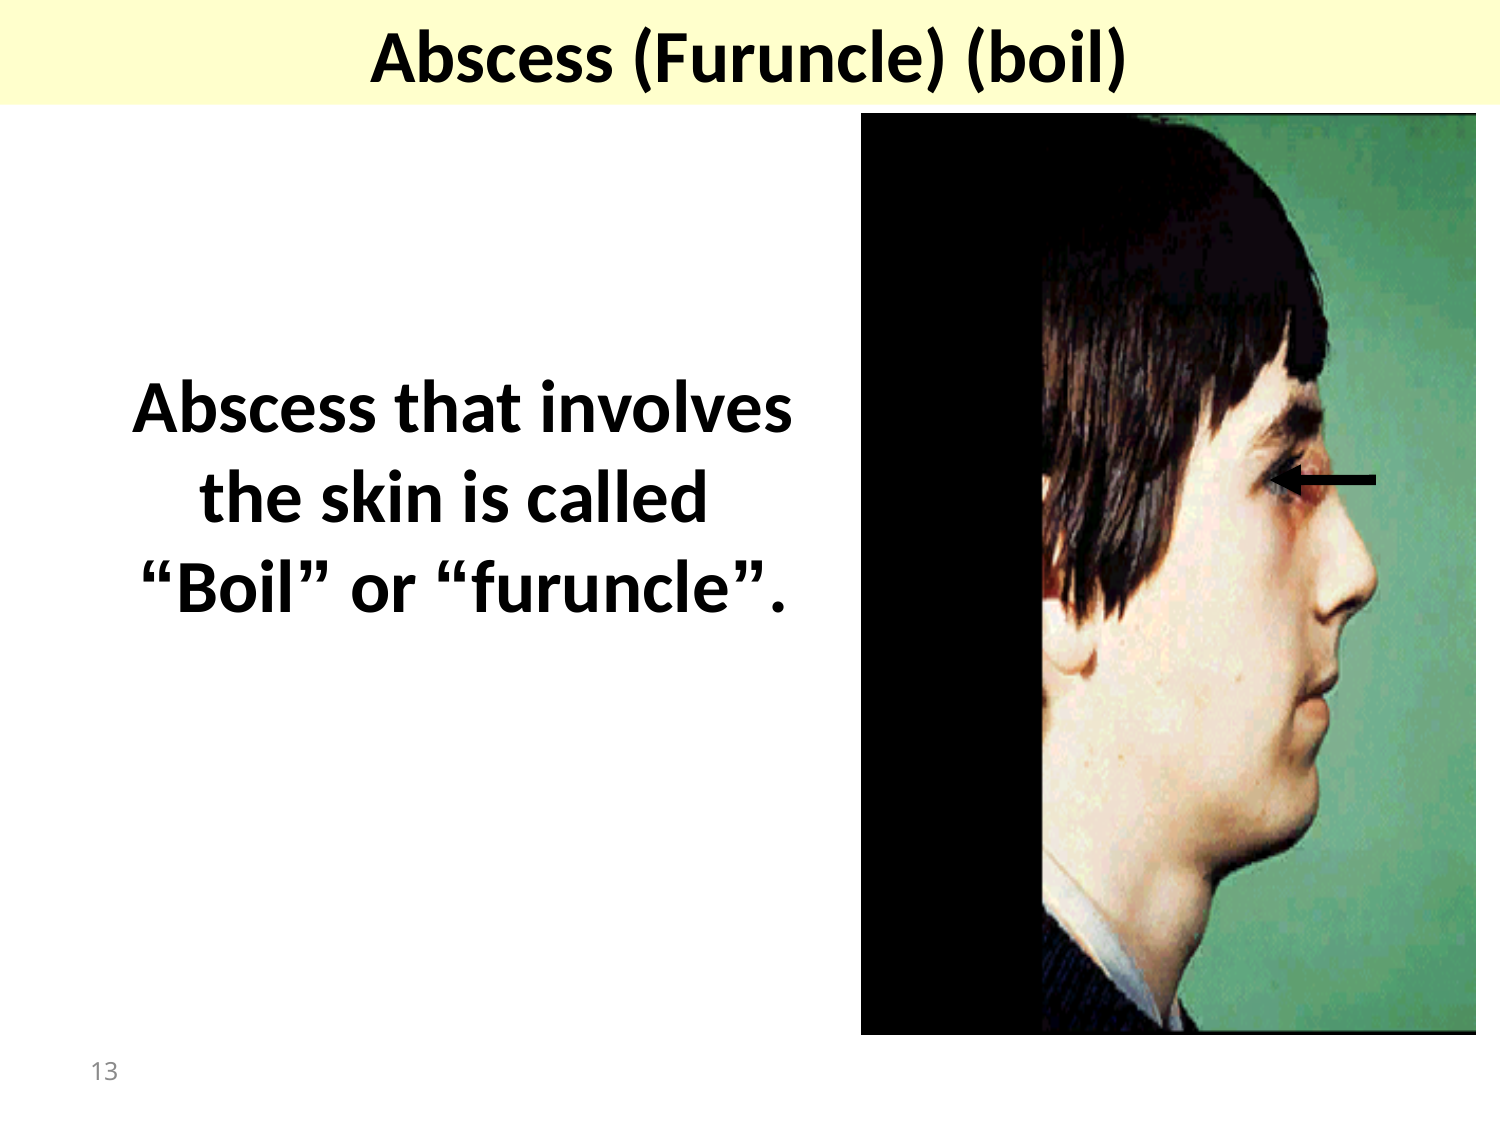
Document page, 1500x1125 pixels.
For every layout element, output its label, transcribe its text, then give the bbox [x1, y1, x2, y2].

slide_number 13 [75, 1042, 425, 1103]
text_box Abscess that involves the skin is called “Boil” or “furuncle”. [100, 349, 827, 635]
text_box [860, 113, 1476, 1036]
text_box Abscess (Furuncle) (boil) [0, 0, 1500, 105]
